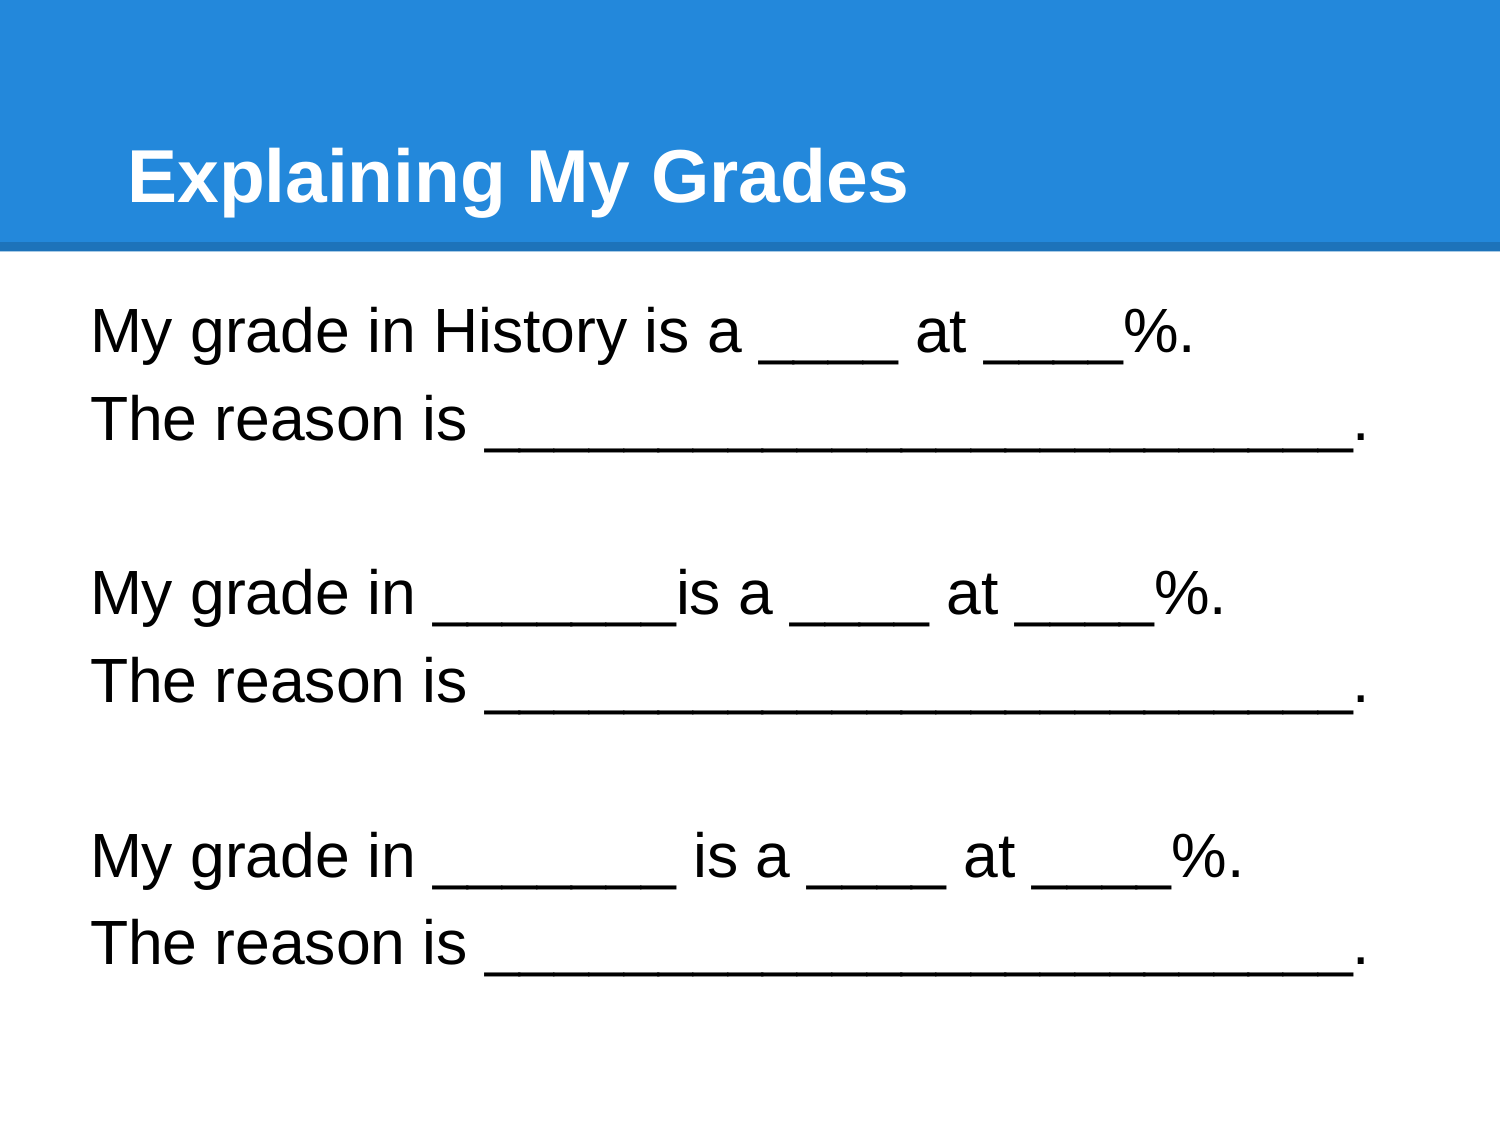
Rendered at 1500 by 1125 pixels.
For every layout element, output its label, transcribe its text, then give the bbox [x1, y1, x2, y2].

title Explaining My Grades [75, 45, 1425, 233]
list My grade in History is a ____ at ____%. The reason is _________________________. My grade in _______is a ____ at ____%. The reason is _________________________. My grade in _______ is a ____ at ____%. The reason is _________________________. [75, 275, 1425, 1090]
